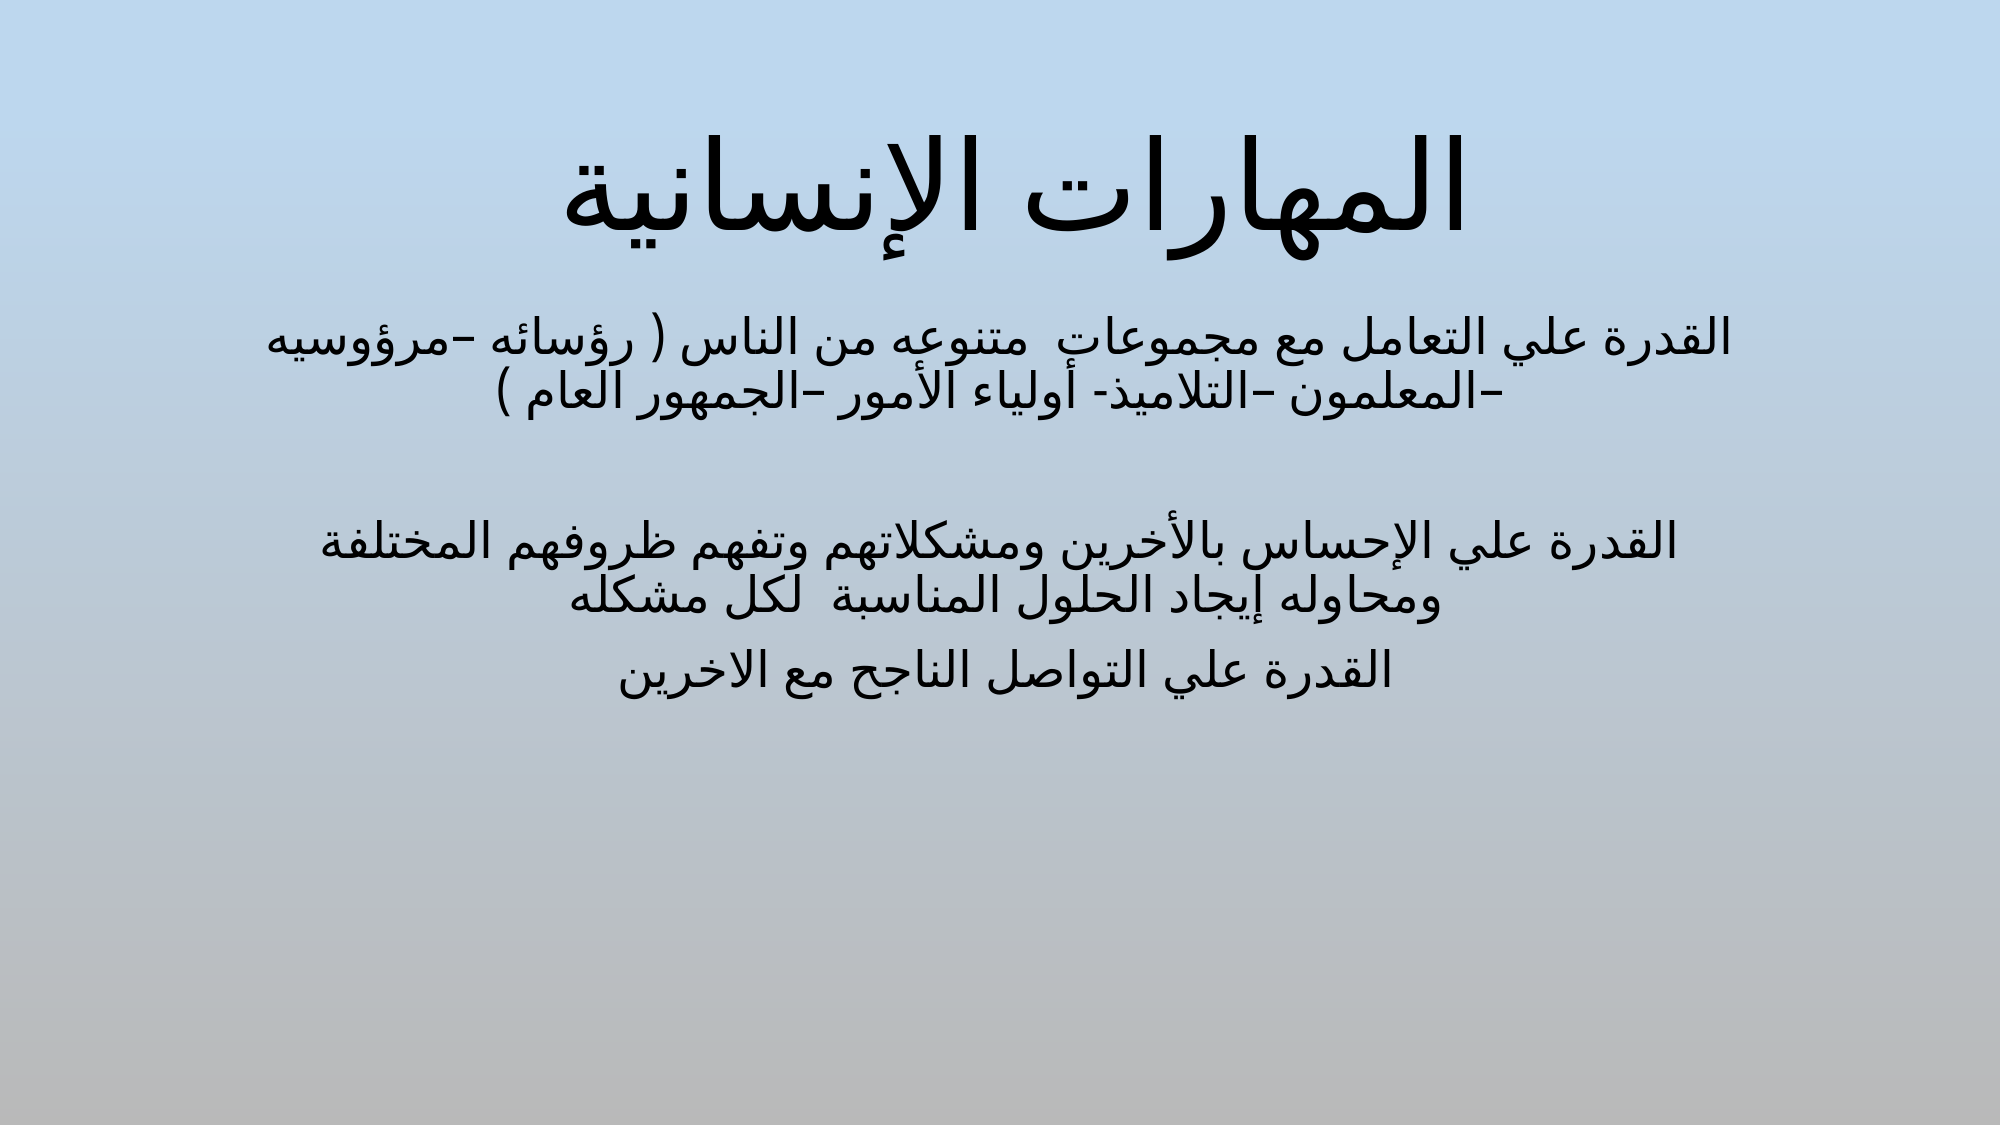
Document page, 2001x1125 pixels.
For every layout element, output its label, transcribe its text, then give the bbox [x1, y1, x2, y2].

title المهارات الإنسانية [249, 41, 1750, 266]
subtitle القدرة علي التعامل مع مجموعات متنوعه من الناس ( رؤسائه –مرؤوسيه –المعلمون –التلاميذ- أولياء الأمور –الجمهور العام ) القدرة علي الإحساس بالأخرين ومشكلاتهم وتفهم ظروفهم المختلفة ومحاوله إيجاد الحلول المناسبة لكل مشكله القدرة علي التواصل الناجح مع الاخرين [249, 304, 1750, 863]
